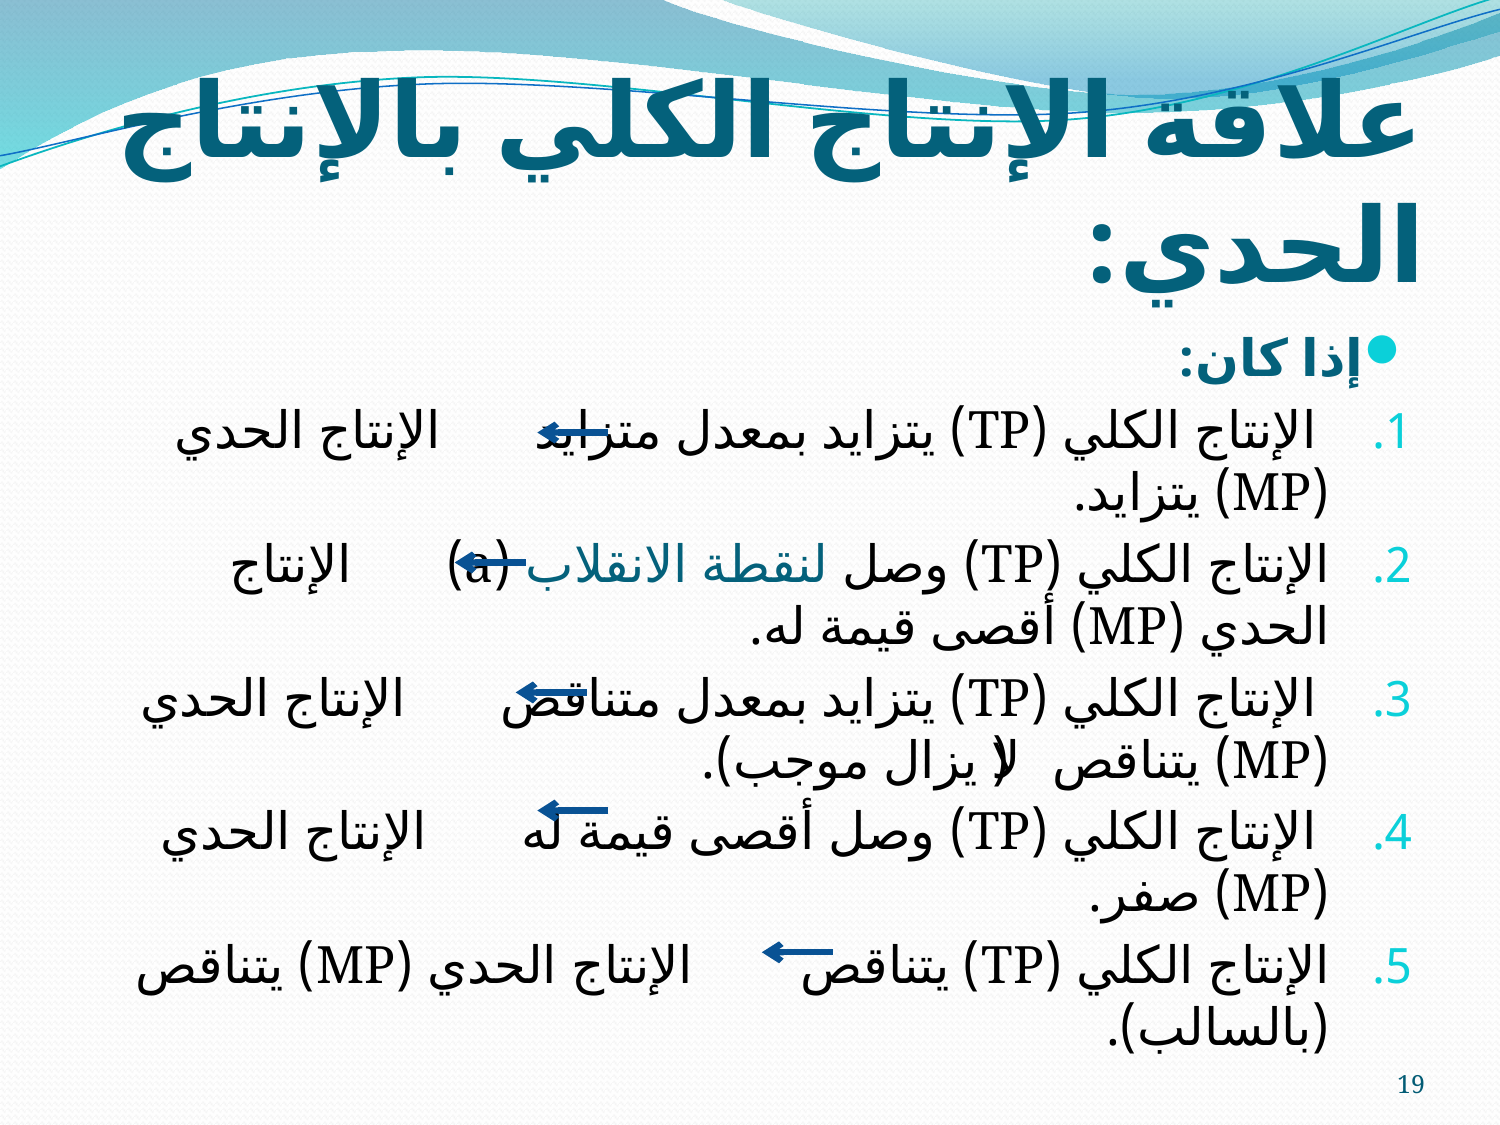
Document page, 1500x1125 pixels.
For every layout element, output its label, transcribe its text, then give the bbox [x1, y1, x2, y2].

title علاقة الإنتاج الكلي بالإنتاج الحدي: [75, 115, 1425, 303]
slide_number 19 [1299, 1042, 1425, 1103]
list إذا كان: الإنتاج الكلي (TP) يتزايد بمعدل متزايد الإنتاج الحدي (MP) يتزايد. الإنتاج الكلي (TP) وصل لنقطة الانقلاب (a) الإنتاج الحدي (MP) أقصى قيمة له. الإنتاج الكلي (TP) يتزايد بمعدل متناقص الإنتاج الحدي (MP) يتناقص (لا يزال موجب). الإنتاج الكلي (TP) وصل أقصى قيمة له الإنتاج الحدي (MP) صفر. الإنتاج الكلي (TP) يتناقص الإنتاج الحدي (MP) يتناقص (بالسالب). [75, 317, 1425, 1071]
